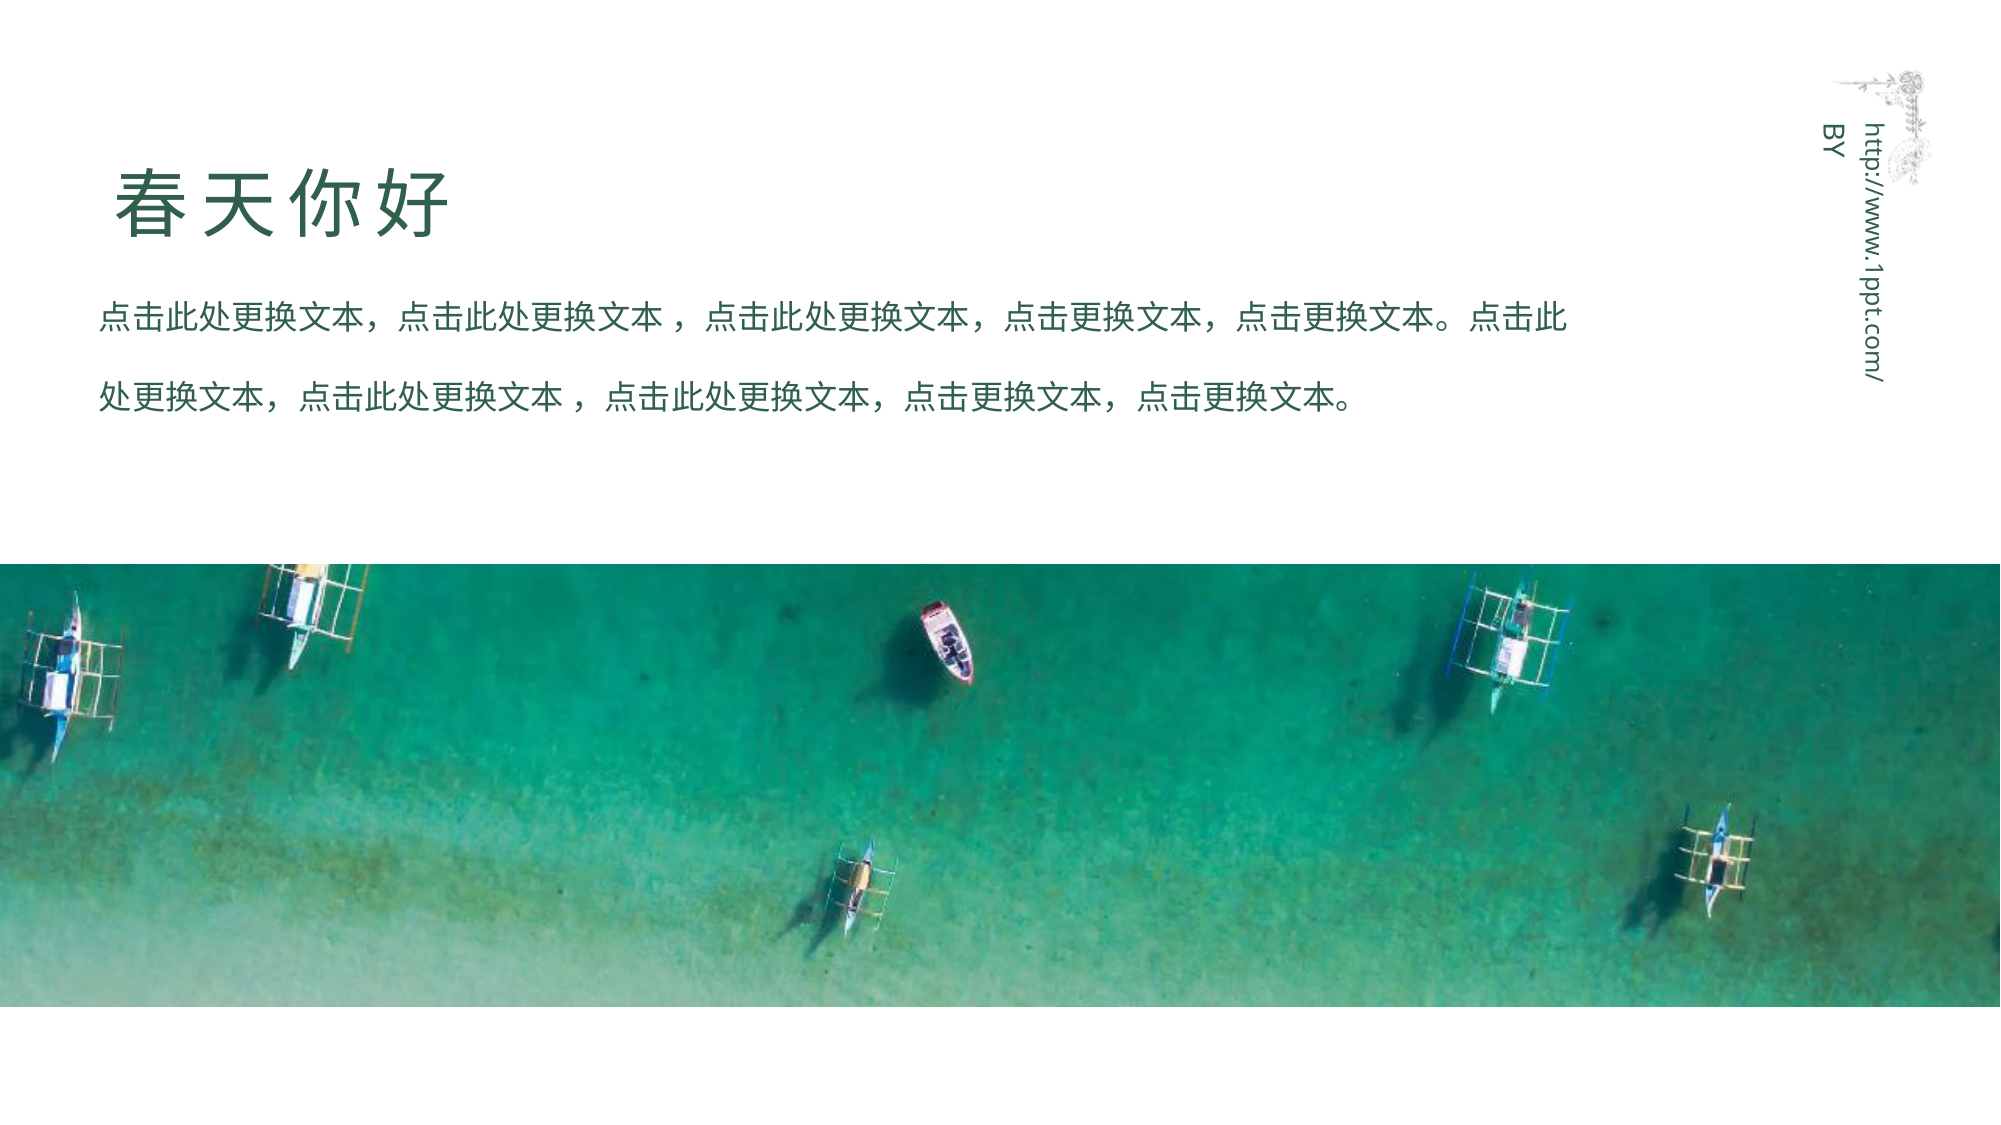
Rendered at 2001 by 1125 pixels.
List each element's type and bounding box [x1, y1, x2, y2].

text_box [0, 61, 2000, 1007]
